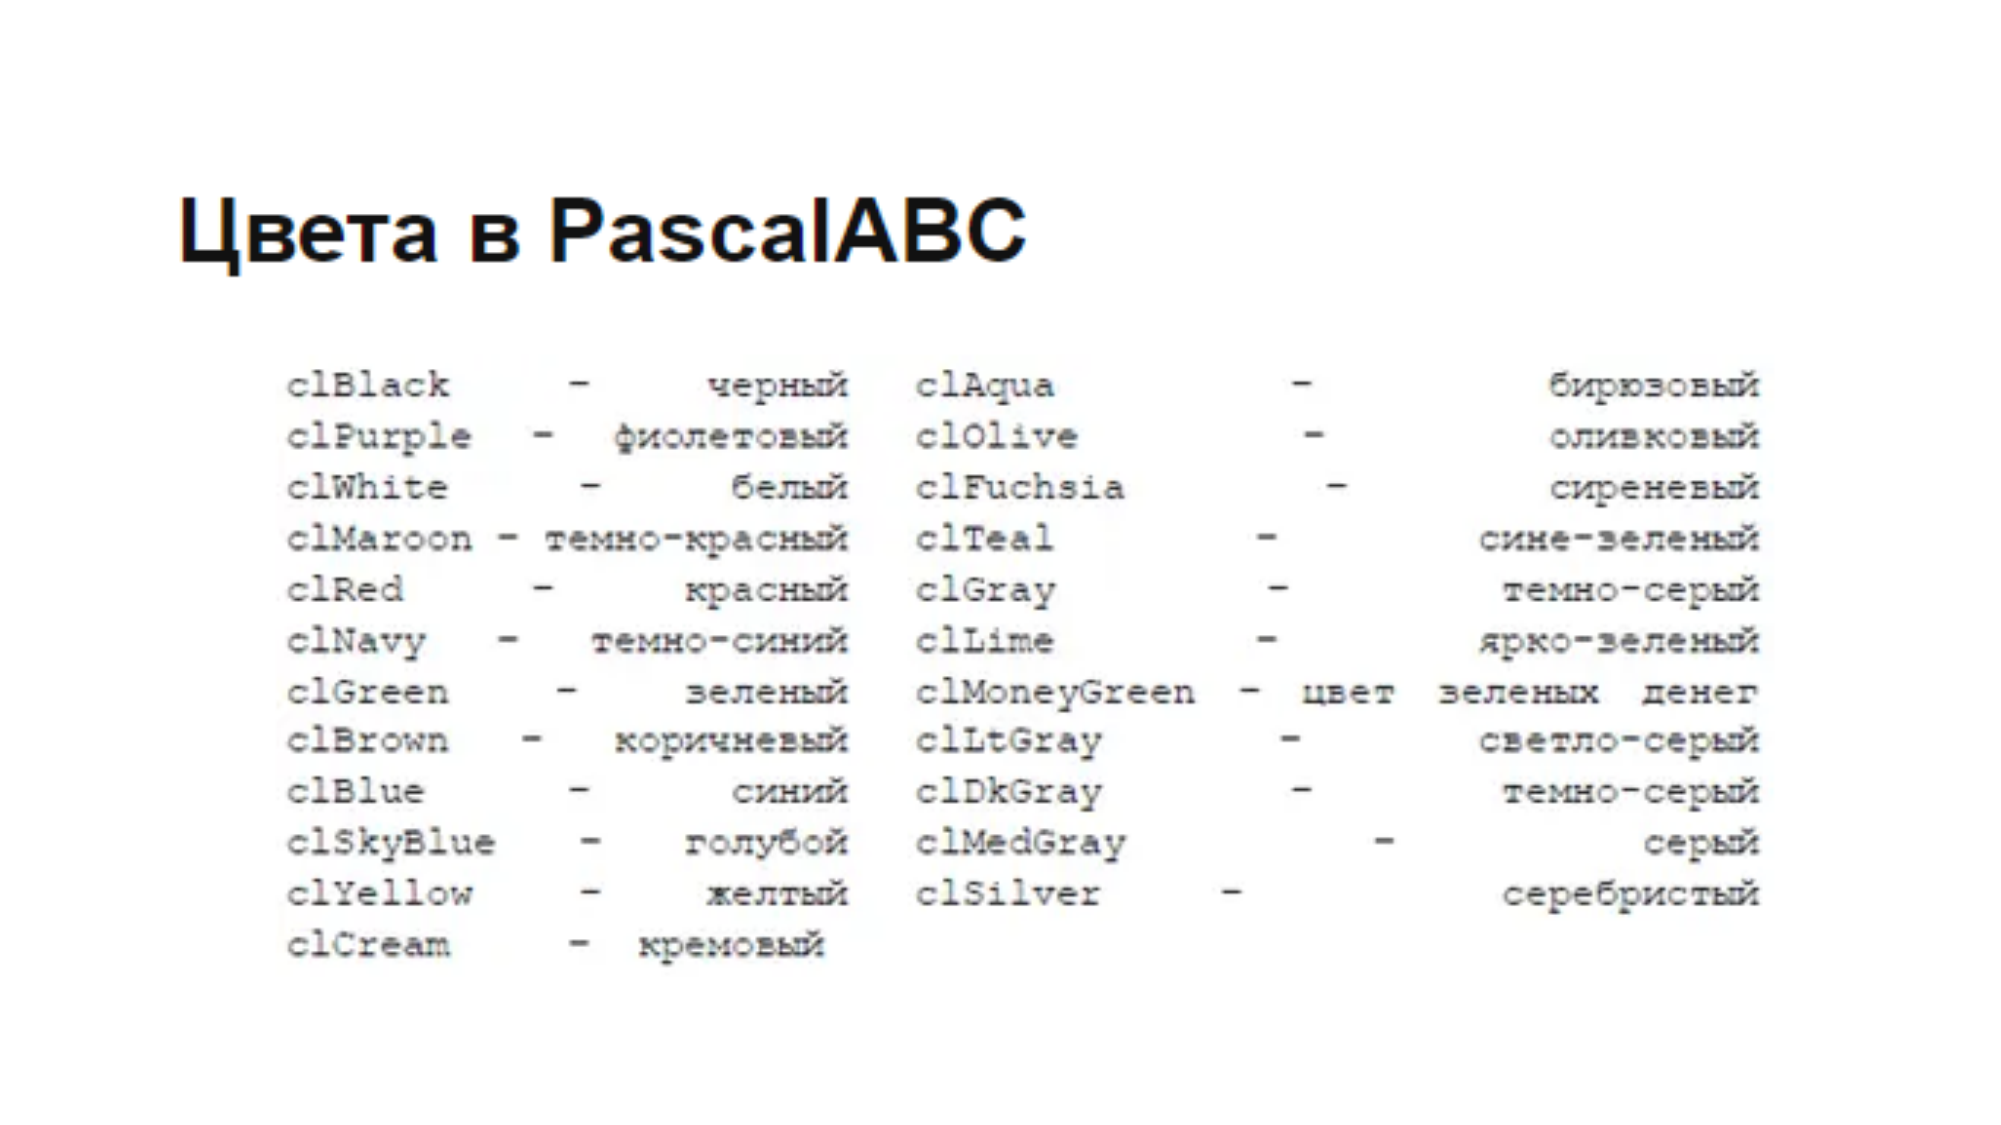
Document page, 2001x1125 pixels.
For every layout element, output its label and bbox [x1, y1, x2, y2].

list [137, 59, 1847, 1019]
